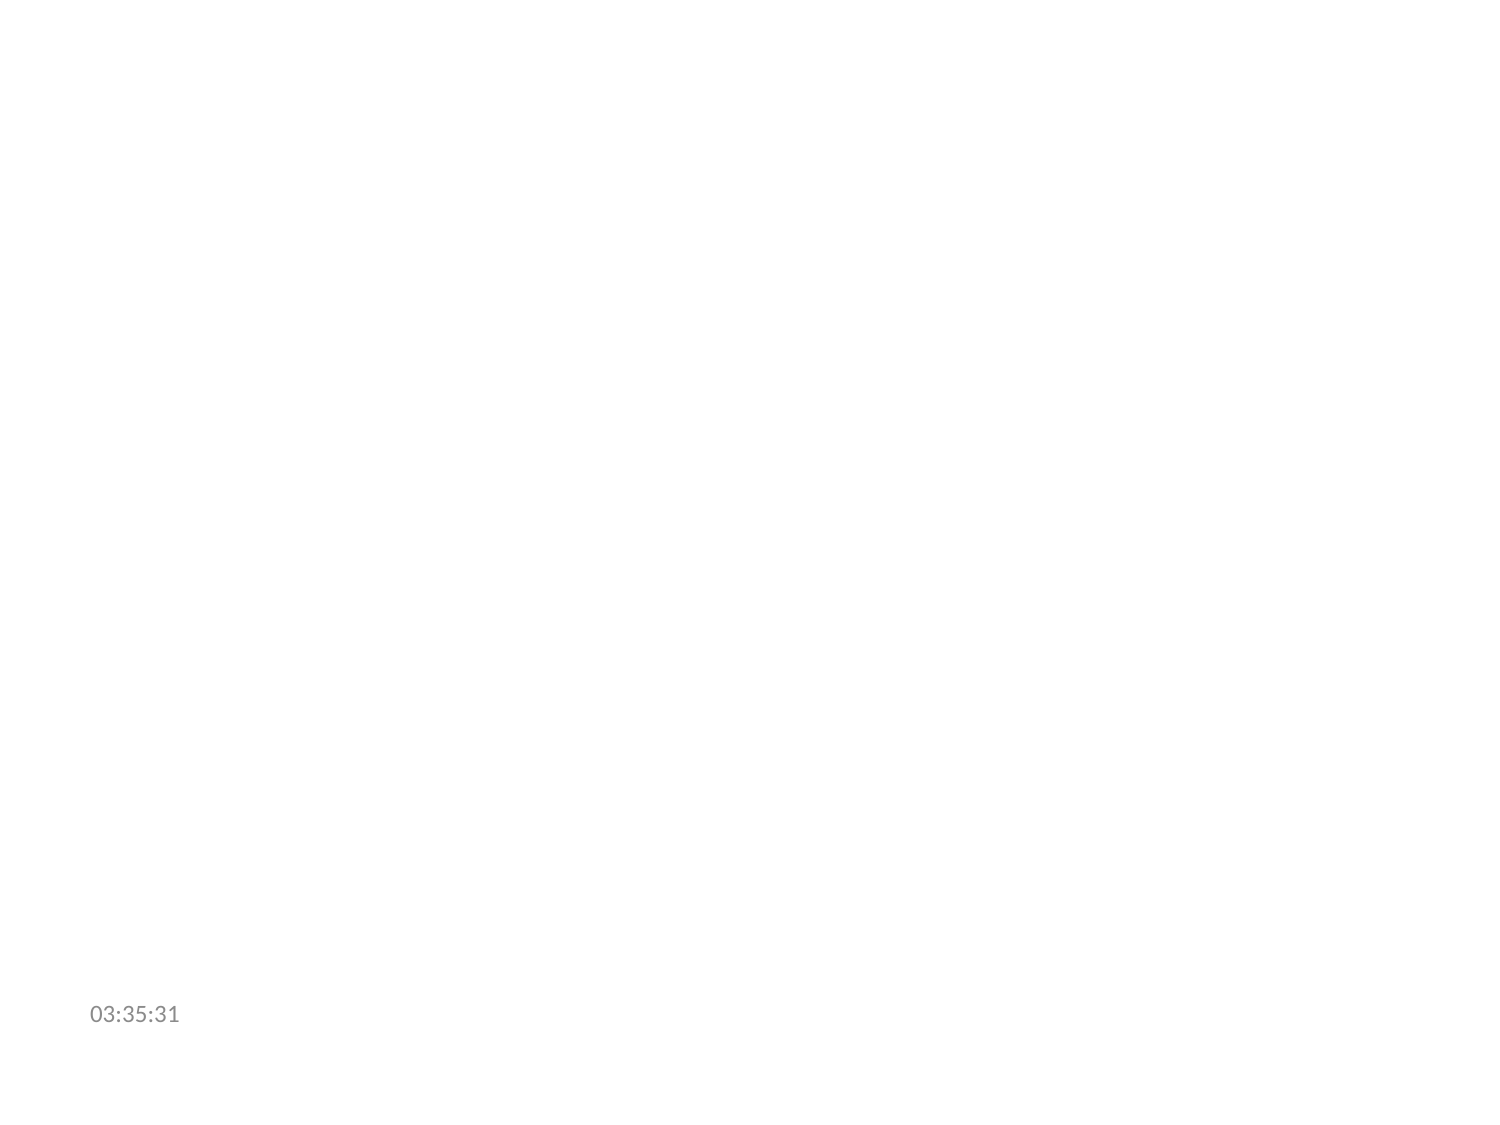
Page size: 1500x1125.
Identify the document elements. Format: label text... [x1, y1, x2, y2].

text_box 15:35:09 [75, 982, 425, 1043]
